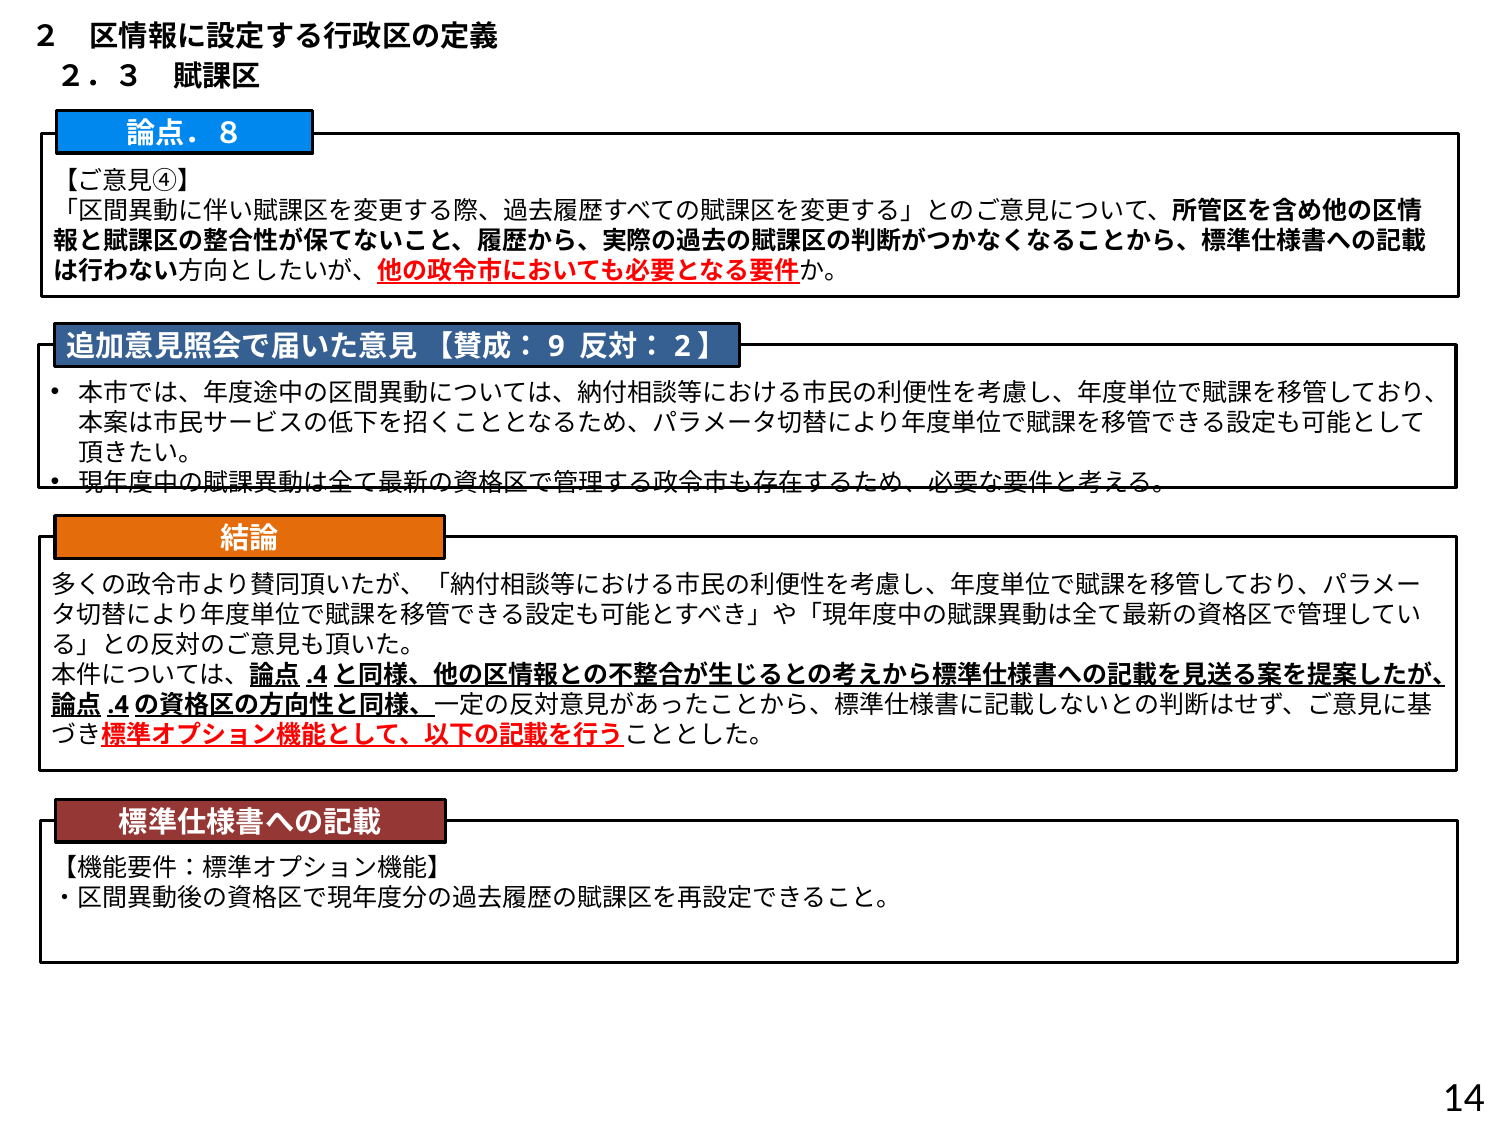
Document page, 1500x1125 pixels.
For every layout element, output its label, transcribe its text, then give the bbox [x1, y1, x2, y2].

text_box 結論 [53, 513, 447, 561]
text_box ２ 区情報に設定する行政区の定義 [16, 2, 1440, 49]
slide_number 13 [1149, 1065, 1500, 1125]
text_box 多くの政令市より賛同頂いたが、「納付相談等における市民の利便性を考慮し、年度単位で賦課を移管しており、パラメータ切替により年度単位で賦課を移管できる設定も可能とすべき」や「現年度中の賦課異動は全て最新の資格区で管理している」との反対のご意見も頂いた。 本件については、論点.4と同様、他の区情報との不整合が生じるとの考えから標準仕様書への記載を見送る案を提案したが、論点.4の資格区の方向性と同様、一定の反対意見があったことから、標準仕様書に記載しないとの判断はせず、ご意見に基づき標準オプション機能として、以下の記載を行うこととした。 [39, 536, 1457, 771]
text_box 論点．８ [55, 108, 315, 155]
text_box 【ご意見④】 「区間異動に伴い賦課区を変更する際、過去履歴すべての賦課区を変更する」とのご意見について、所管区を含め他の区情報と賦課区の整合性が保てないこと、履歴から、実際の過去の賦課区の判断がつかなくなることから、標準仕様書への記載は行わない方向としたいが、他の政令市においても必要となる要件か。 [41, 133, 1459, 297]
text_box 追加意見照会で届いた意見 【賛成：9 反対：2】 [52, 321, 741, 369]
text_box 標準仕様書への記載 [54, 797, 448, 844]
text_box 【機能要件：標準オプション機能】 ・区間異動後の資格区で現年度分の過去履歴の賦課区を再設定できること。 [40, 820, 1458, 963]
text_box ２．３ 賦課区 [41, 42, 1464, 89]
text_box 本市では、年度途中の区間異動については、納付相談等における市民の利便性を考慮し、年度単位で賦課を移管しており、本案は市民サービスの低下を招くこととなるため、パラメータ切替により年度単位で賦課を移管できる設定も可能として頂きたい。 現年度中の賦課異動は全て最新の資格区で管理する政令市も存在するため、必要な要件と考える。 [38, 344, 1457, 488]
